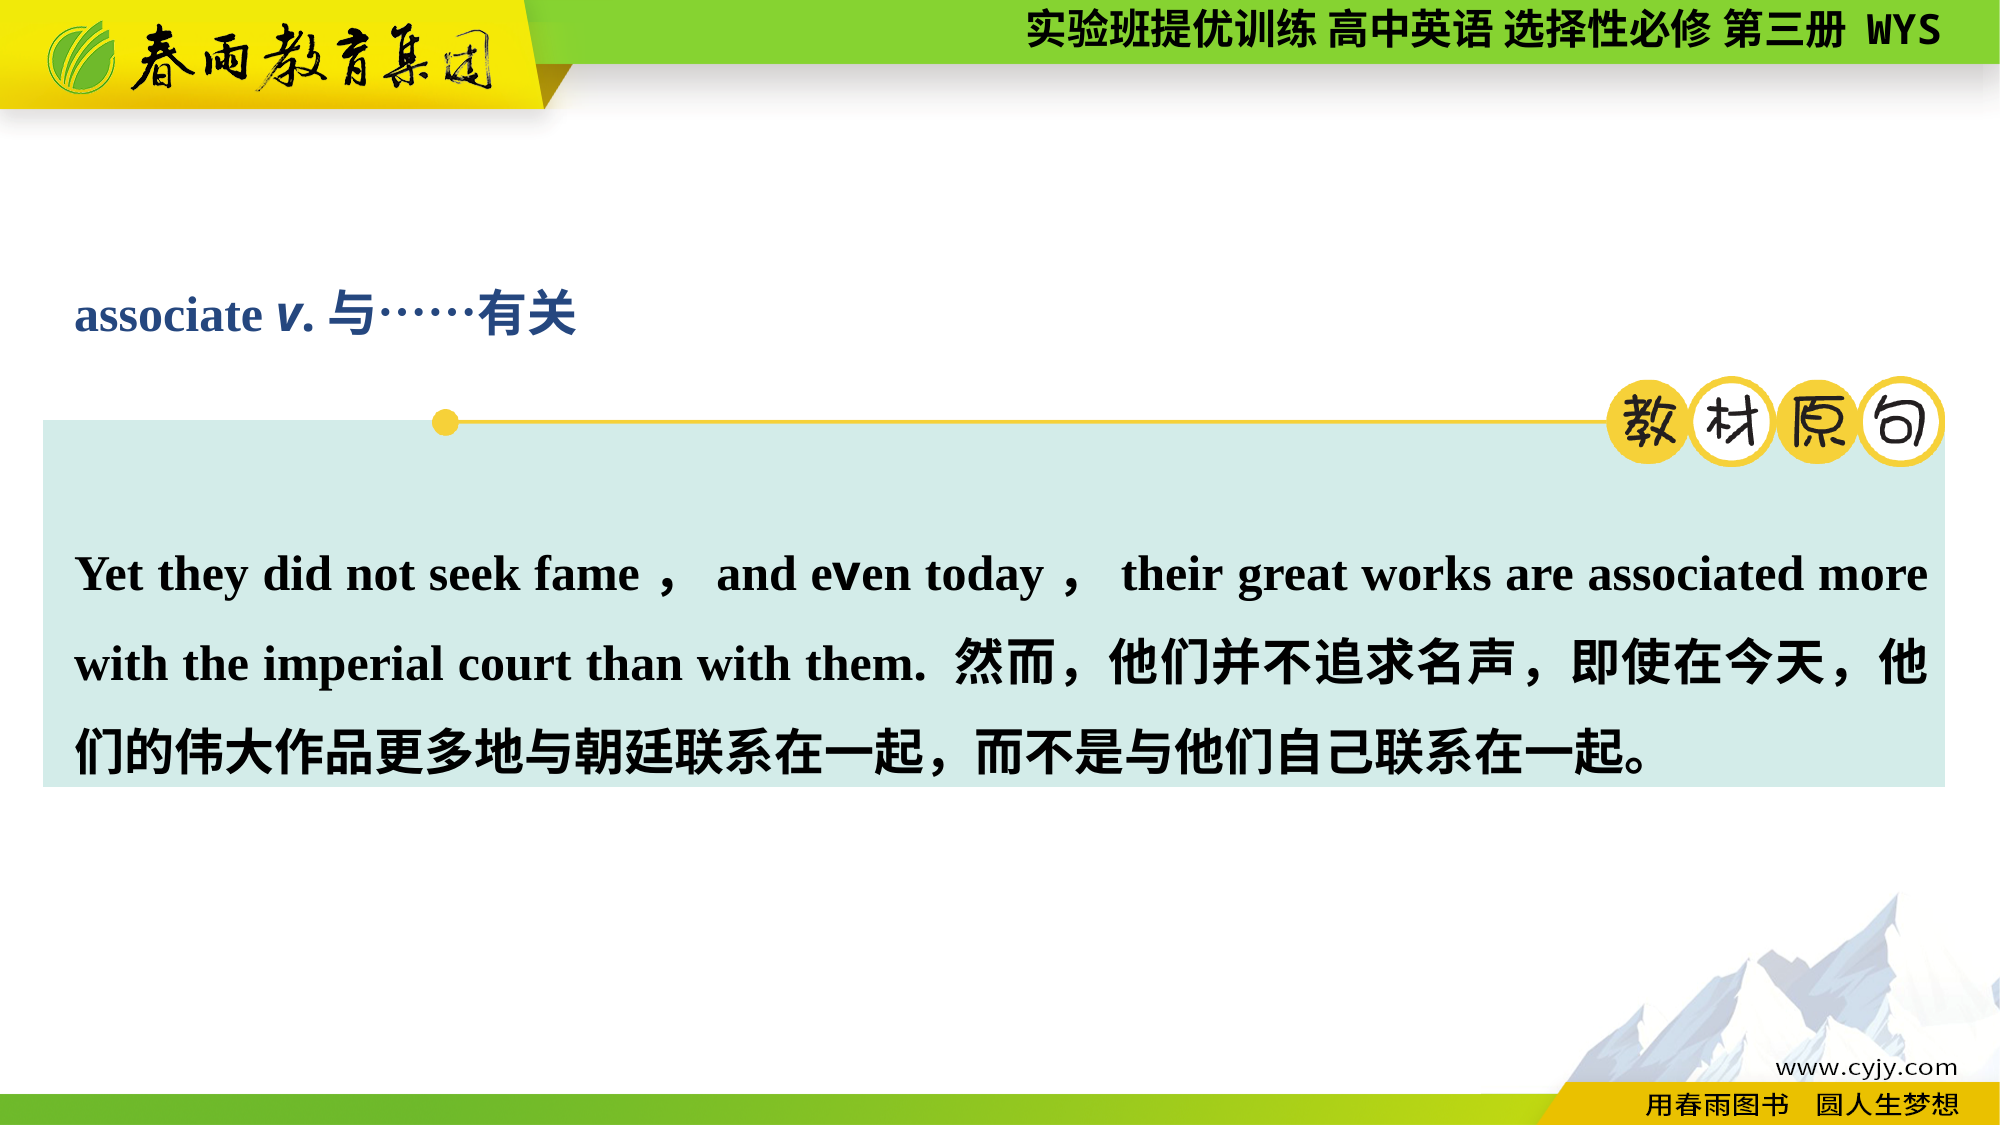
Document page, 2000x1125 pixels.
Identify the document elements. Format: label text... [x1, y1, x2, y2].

list associate v.与……有关 [59, 243, 1944, 340]
picture [0, 0, 2000, 1125]
